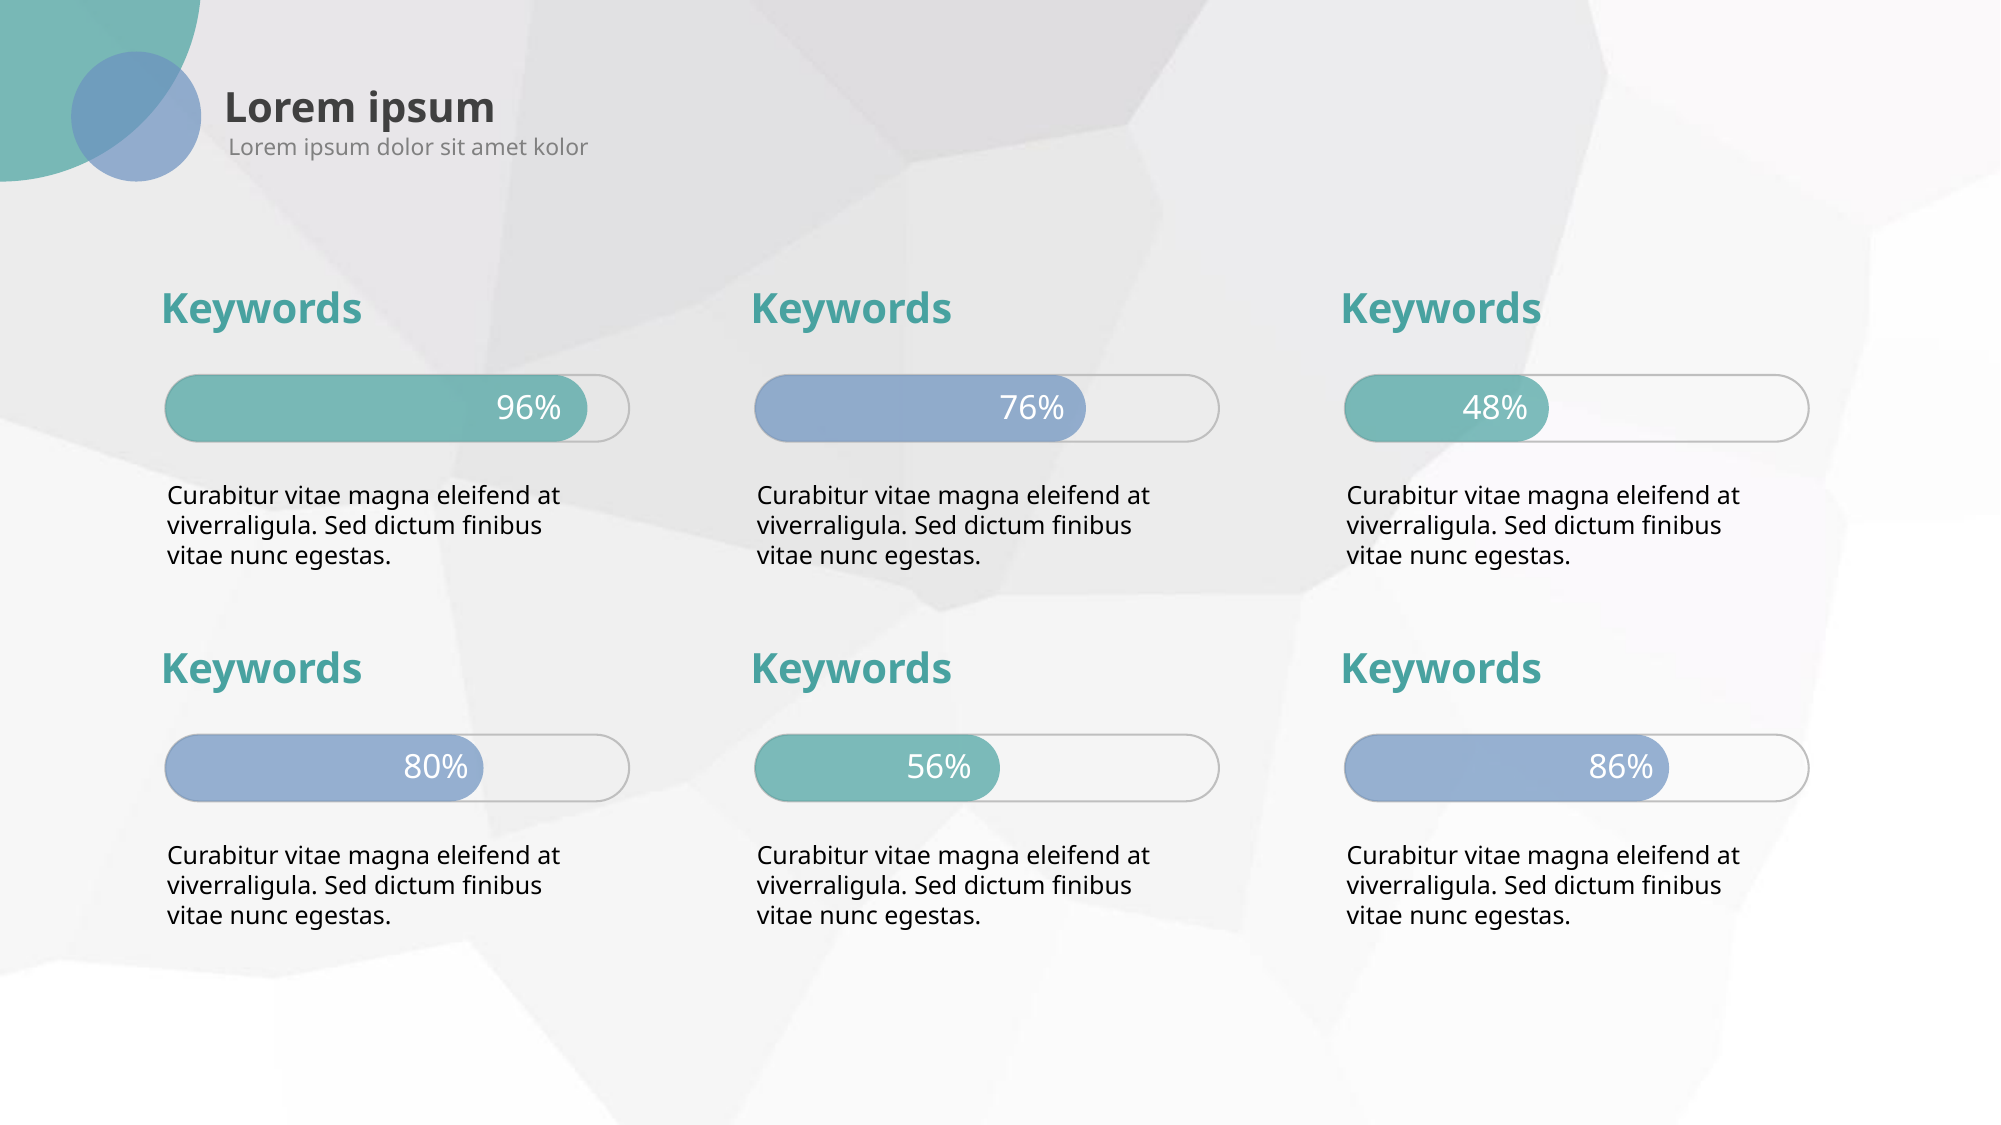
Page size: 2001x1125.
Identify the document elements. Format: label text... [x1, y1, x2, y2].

text_box Curabitur vitae magna eleifend at viverraligula. Sed dictum finibus vitae nunc egestas. [1331, 832, 1780, 937]
text_box 96% [481, 378, 577, 434]
text_box 80% [388, 738, 484, 793]
text_box Keywords [735, 634, 968, 699]
text_box 86% [1573, 738, 1669, 793]
text_box [1343, 733, 1660, 803]
text_box 56% [891, 738, 987, 793]
picture [0, 0, 2001, 1125]
text_box [1544, 389, 1550, 428]
text_box [1641, 733, 1810, 803]
text_box Keywords [145, 274, 378, 340]
text_box Lorem ipsum [209, 73, 511, 139]
text_box Curabitur vitae magna eleifend at viverraligula. Sed dictum finibus vitae nunc egestas. [152, 472, 601, 578]
text_box [164, 373, 589, 443]
text_box Lorem ipsum dolor sit amet kolor [213, 125, 605, 168]
text_box 48% [1447, 378, 1544, 434]
text_box Curabitur vitae magna eleifend at viverraligula. Sed dictum finibus vitae nunc egestas. [742, 832, 1191, 937]
text_box [0, 0, 202, 183]
text_box Curabitur vitae magna eleifend at viverraligula. Sed dictum finibus vitae nunc egestas. [1331, 472, 1780, 578]
text_box Keywords [1325, 634, 1557, 699]
text_box 76% [984, 378, 1080, 434]
text_box Curabitur vitae magna eleifend at viverraligula. Sed dictum finibus vitae nunc egestas. [152, 832, 601, 937]
text_box [1343, 373, 1539, 443]
text_box Curabitur vitae magna eleifend at viverraligula. Sed dictum finibus vitae nunc egestas. [742, 472, 1191, 578]
text_box [1517, 373, 1810, 443]
text_box [972, 733, 1220, 803]
text_box [164, 733, 474, 803]
text_box [1054, 373, 1220, 443]
text_box [70, 50, 203, 183]
text_box [1080, 387, 1087, 430]
text_box Keywords [145, 634, 378, 699]
text_box [555, 373, 631, 443]
text_box Keywords [1325, 274, 1557, 340]
text_box [754, 733, 1002, 803]
text_box Keywords [735, 274, 968, 340]
text_box [753, 373, 1076, 443]
text_box [455, 733, 631, 803]
